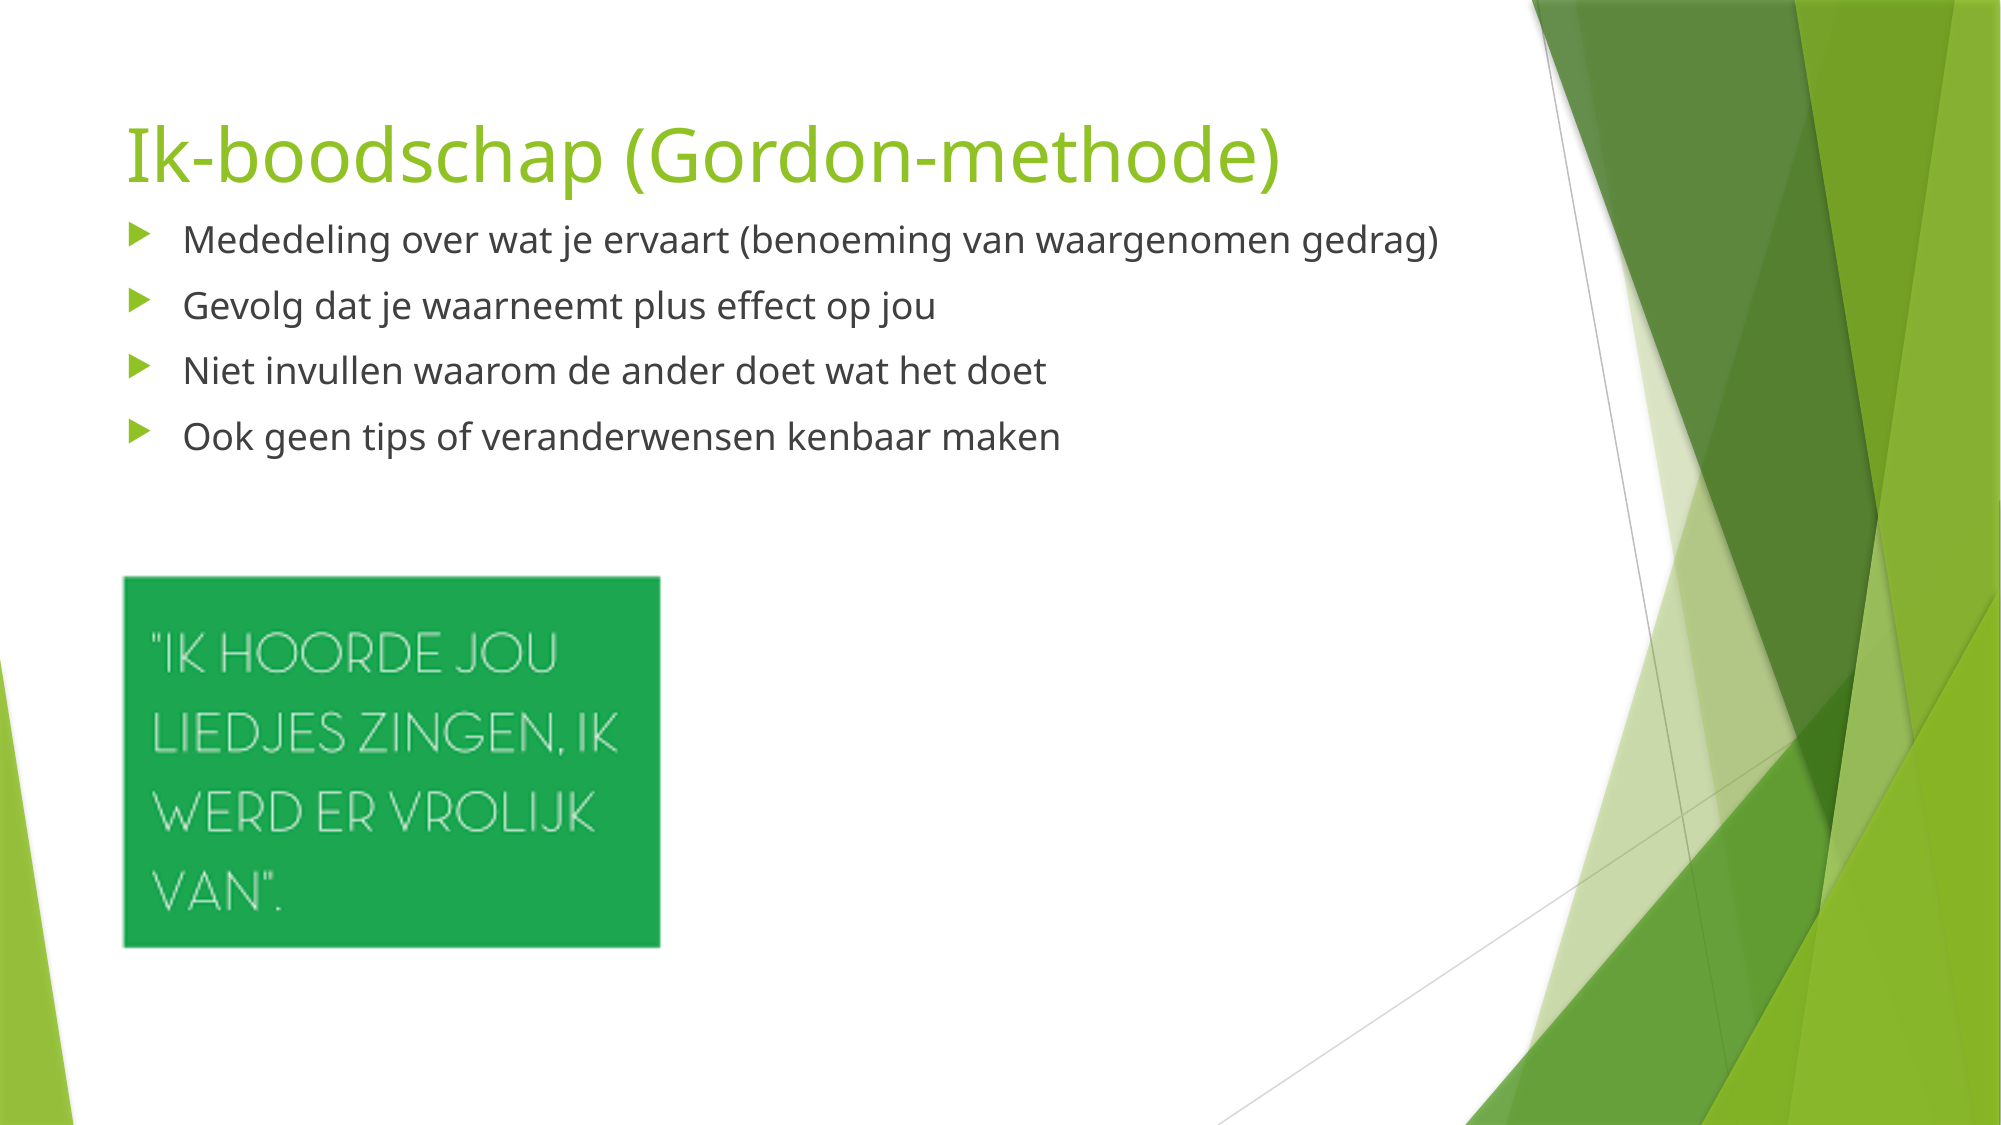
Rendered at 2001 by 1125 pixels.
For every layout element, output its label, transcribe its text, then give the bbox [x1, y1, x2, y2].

list Mededeling over wat je ervaart (benoeming van waargenomen gedrag) Gevolg dat je waarneemt plus effect op jou Niet invullen waarom de ander doet wat het doet Ook geen tips of veranderwensen kenbaar maken [111, 208, 1522, 845]
picture [79, 538, 699, 951]
title Ik-boodschap (Gordon-methode) [111, 99, 1522, 208]
